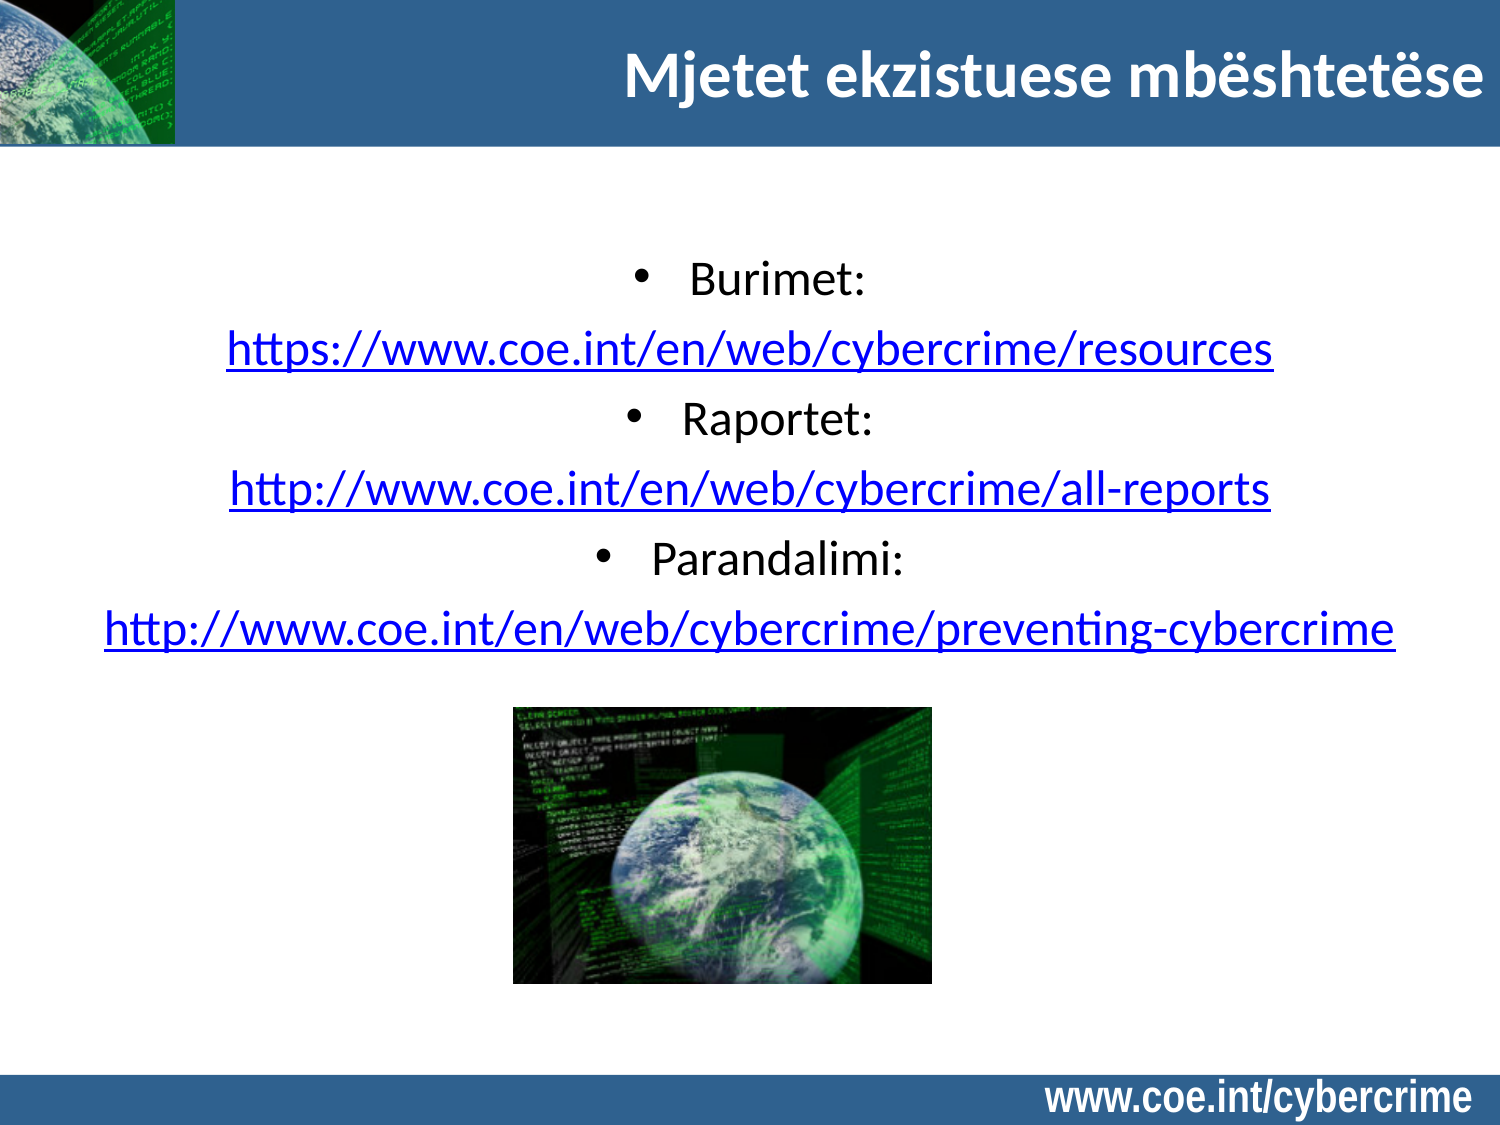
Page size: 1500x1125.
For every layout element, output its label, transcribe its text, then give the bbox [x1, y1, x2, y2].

picture [512, 706, 933, 984]
text_box Burimet: https://www.coe.int/en/web/cybercrime/resources Raportet: http://www.coe.int/en/web/cybercrime/all-reports Parandalimi: http://www.coe.int/en/web/cybercrime/preventing-cybercrime [74, 237, 1425, 891]
text_box www.coe.int/cybercrime [1030, 1059, 1500, 1125]
text_box Mjetet ekzistuese mbështetëse [177, 0, 1500, 149]
picture [0, 0, 175, 144]
text_box [0, 1073, 1030, 1125]
